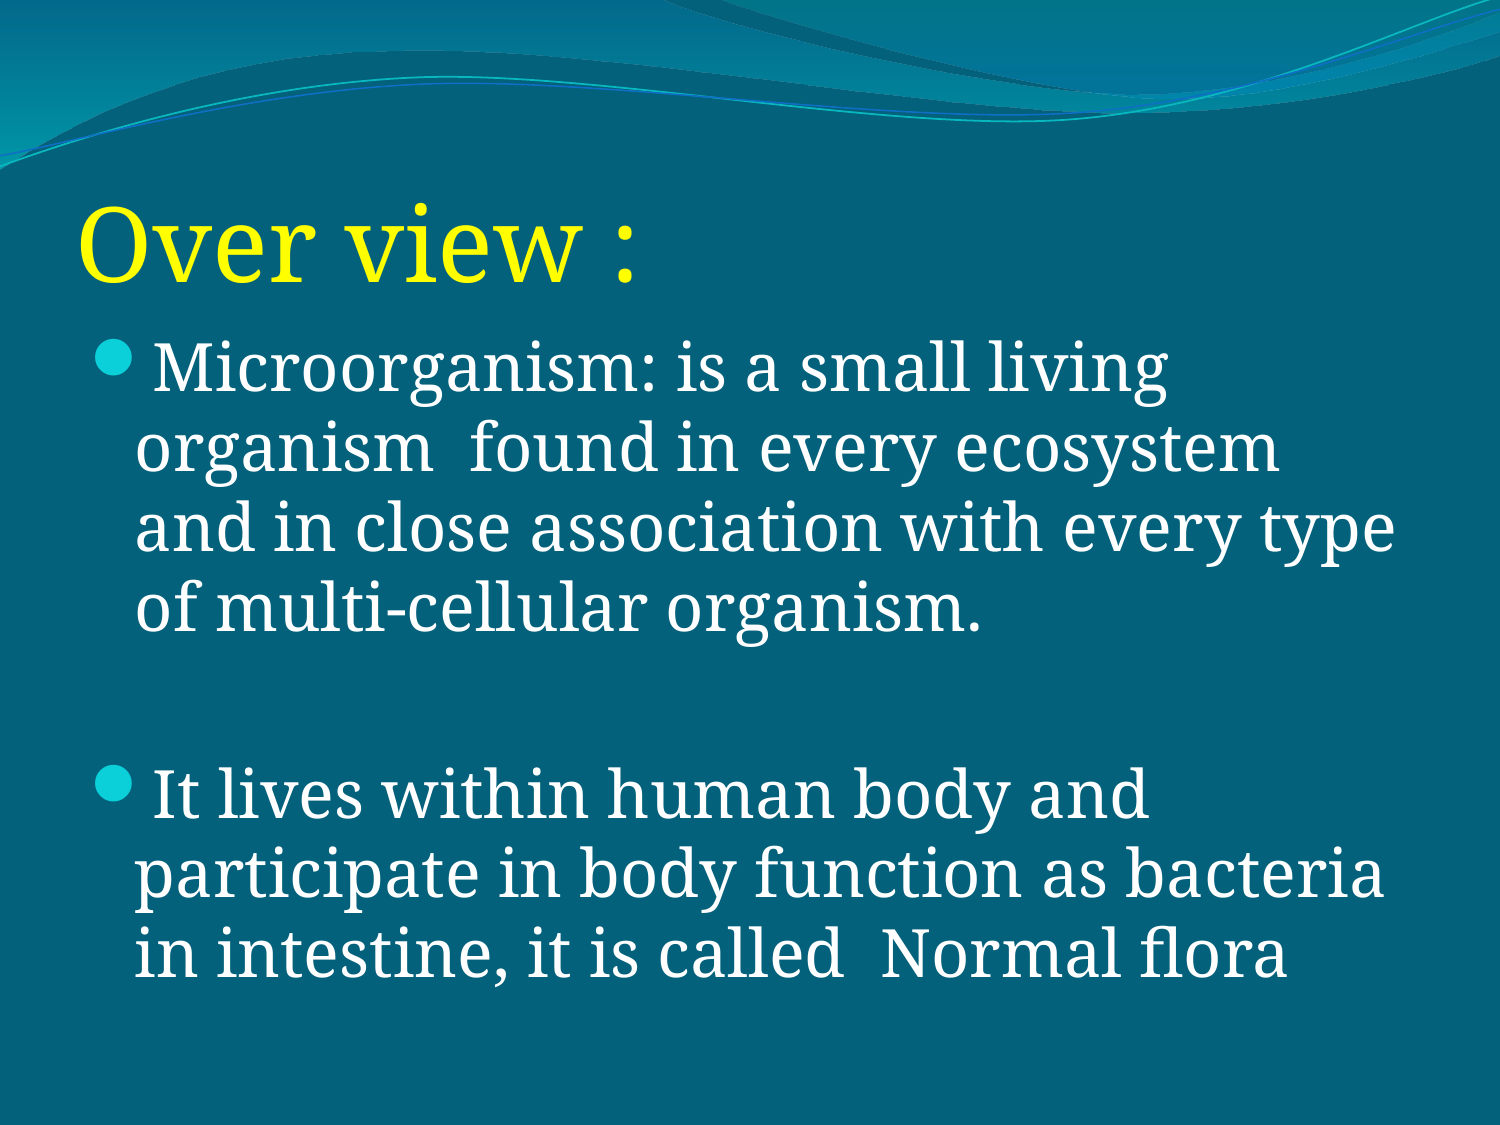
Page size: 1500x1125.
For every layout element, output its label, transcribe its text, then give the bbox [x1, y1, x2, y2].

list Microorganism: is a small living organism found in every ecosystem and in close association with every type of multi-cellular organism. It lives within human body and participate in body function as bacteria in intestine, it is called Normal flora [75, 317, 1425, 1038]
title Over view : [75, 115, 1425, 303]
